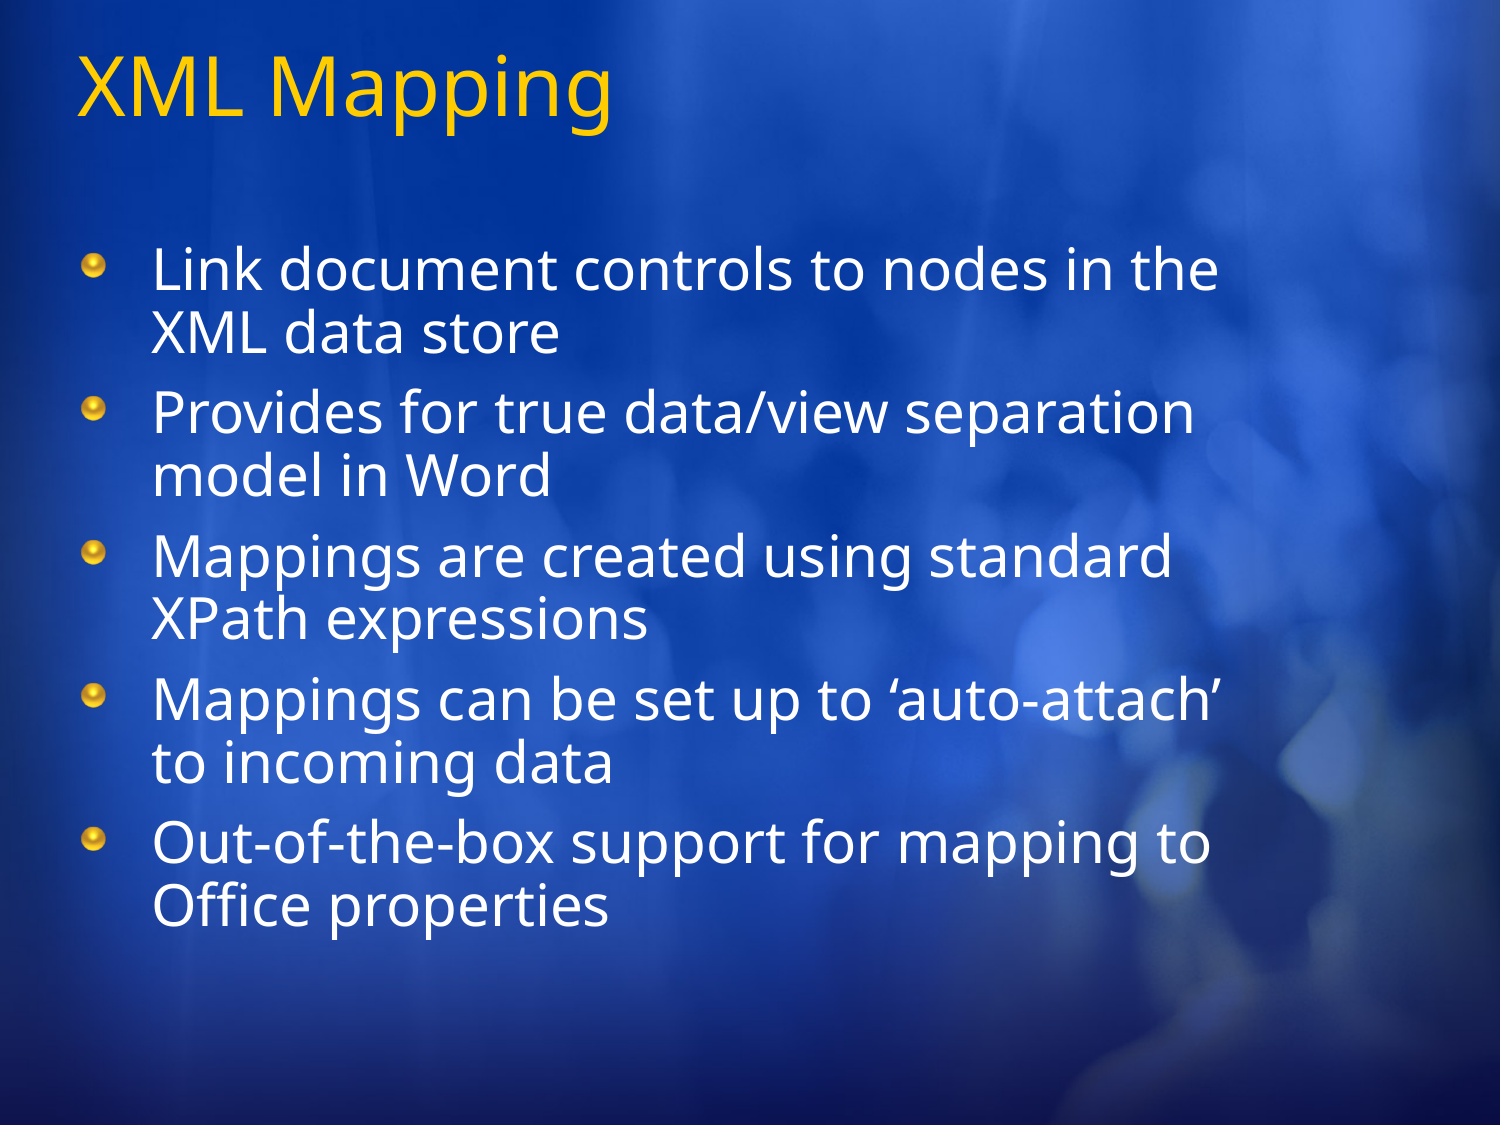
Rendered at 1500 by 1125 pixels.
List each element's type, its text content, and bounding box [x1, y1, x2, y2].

list Link document controls to nodes in the XML data store Provides for true data/view separation model in Word Mappings are created using standard XPath expressions Mappings can be set up to ‘auto-attach’ to incoming data Out-of-the-box support for mapping to Office properties [62, 232, 1443, 963]
title XML Mapping [62, 37, 1438, 143]
picture [0, 0, 1500, 1125]
